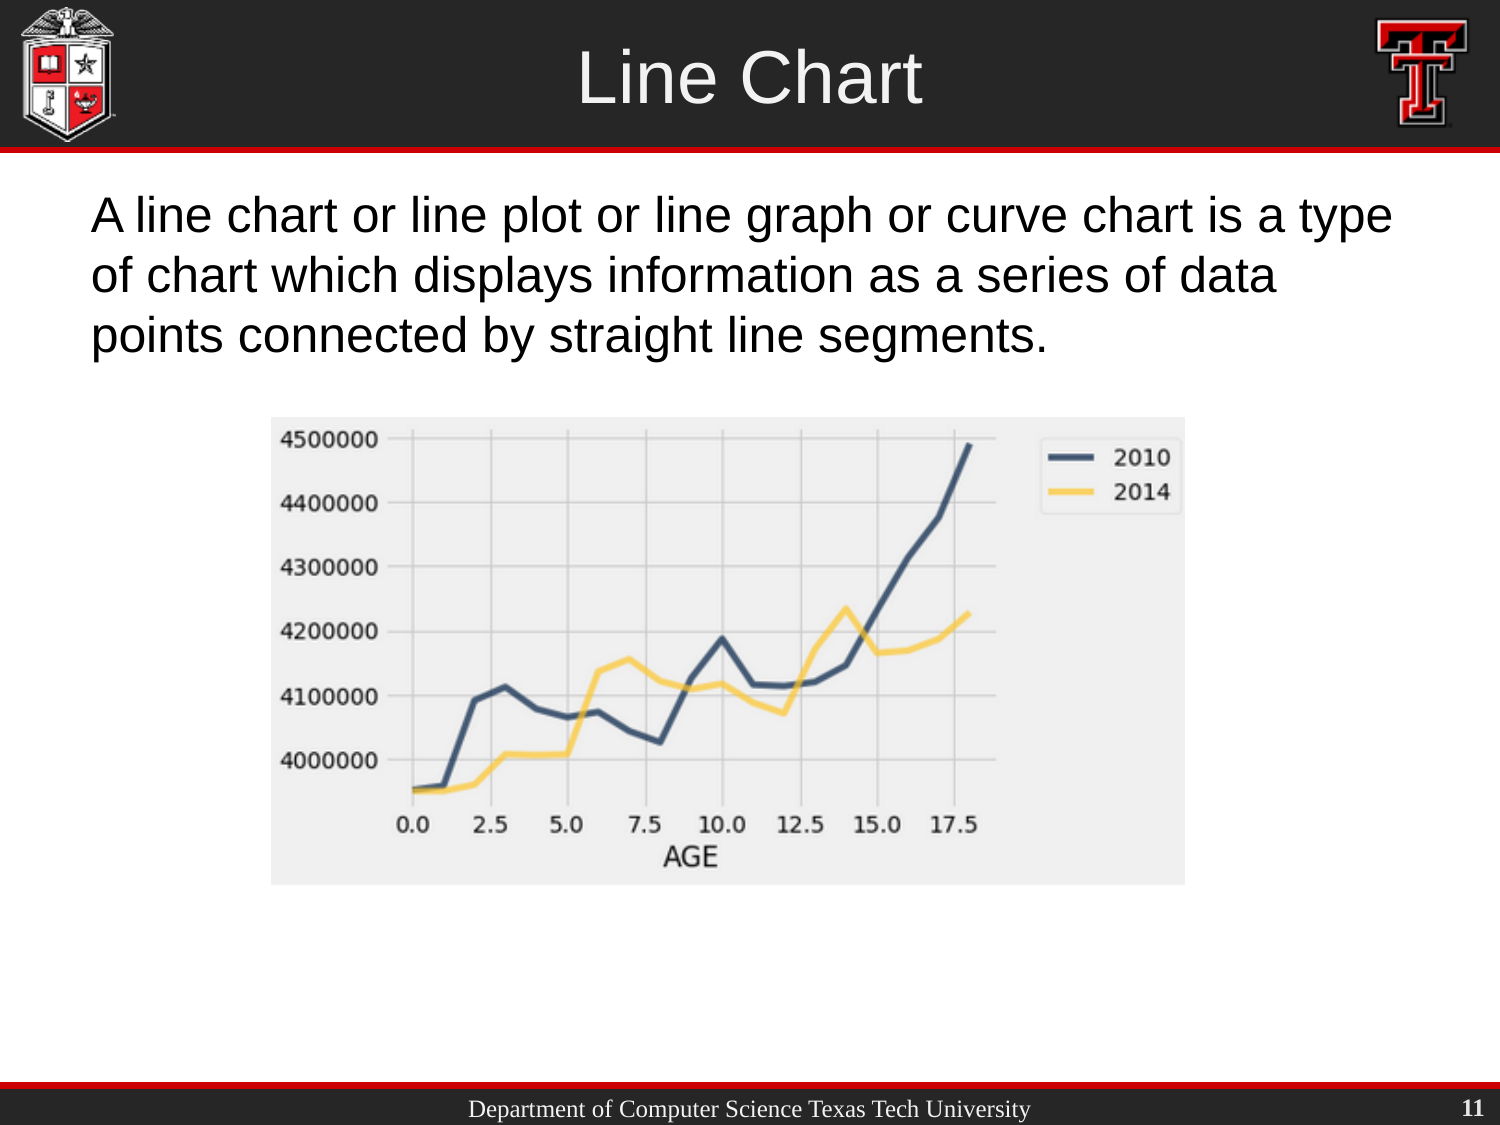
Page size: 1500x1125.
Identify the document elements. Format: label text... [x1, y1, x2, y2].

picture [21, 7, 116, 142]
list A line chart or line plot or line graph or curve chart is a type of chart which displays information as a series of data points connected by straight line segments. [75, 174, 1431, 1075]
slide_number 11 [1392, 1086, 1500, 1125]
title Line Chart [151, 6, 1349, 141]
picture [1373, 14, 1472, 128]
picture [270, 417, 1185, 889]
